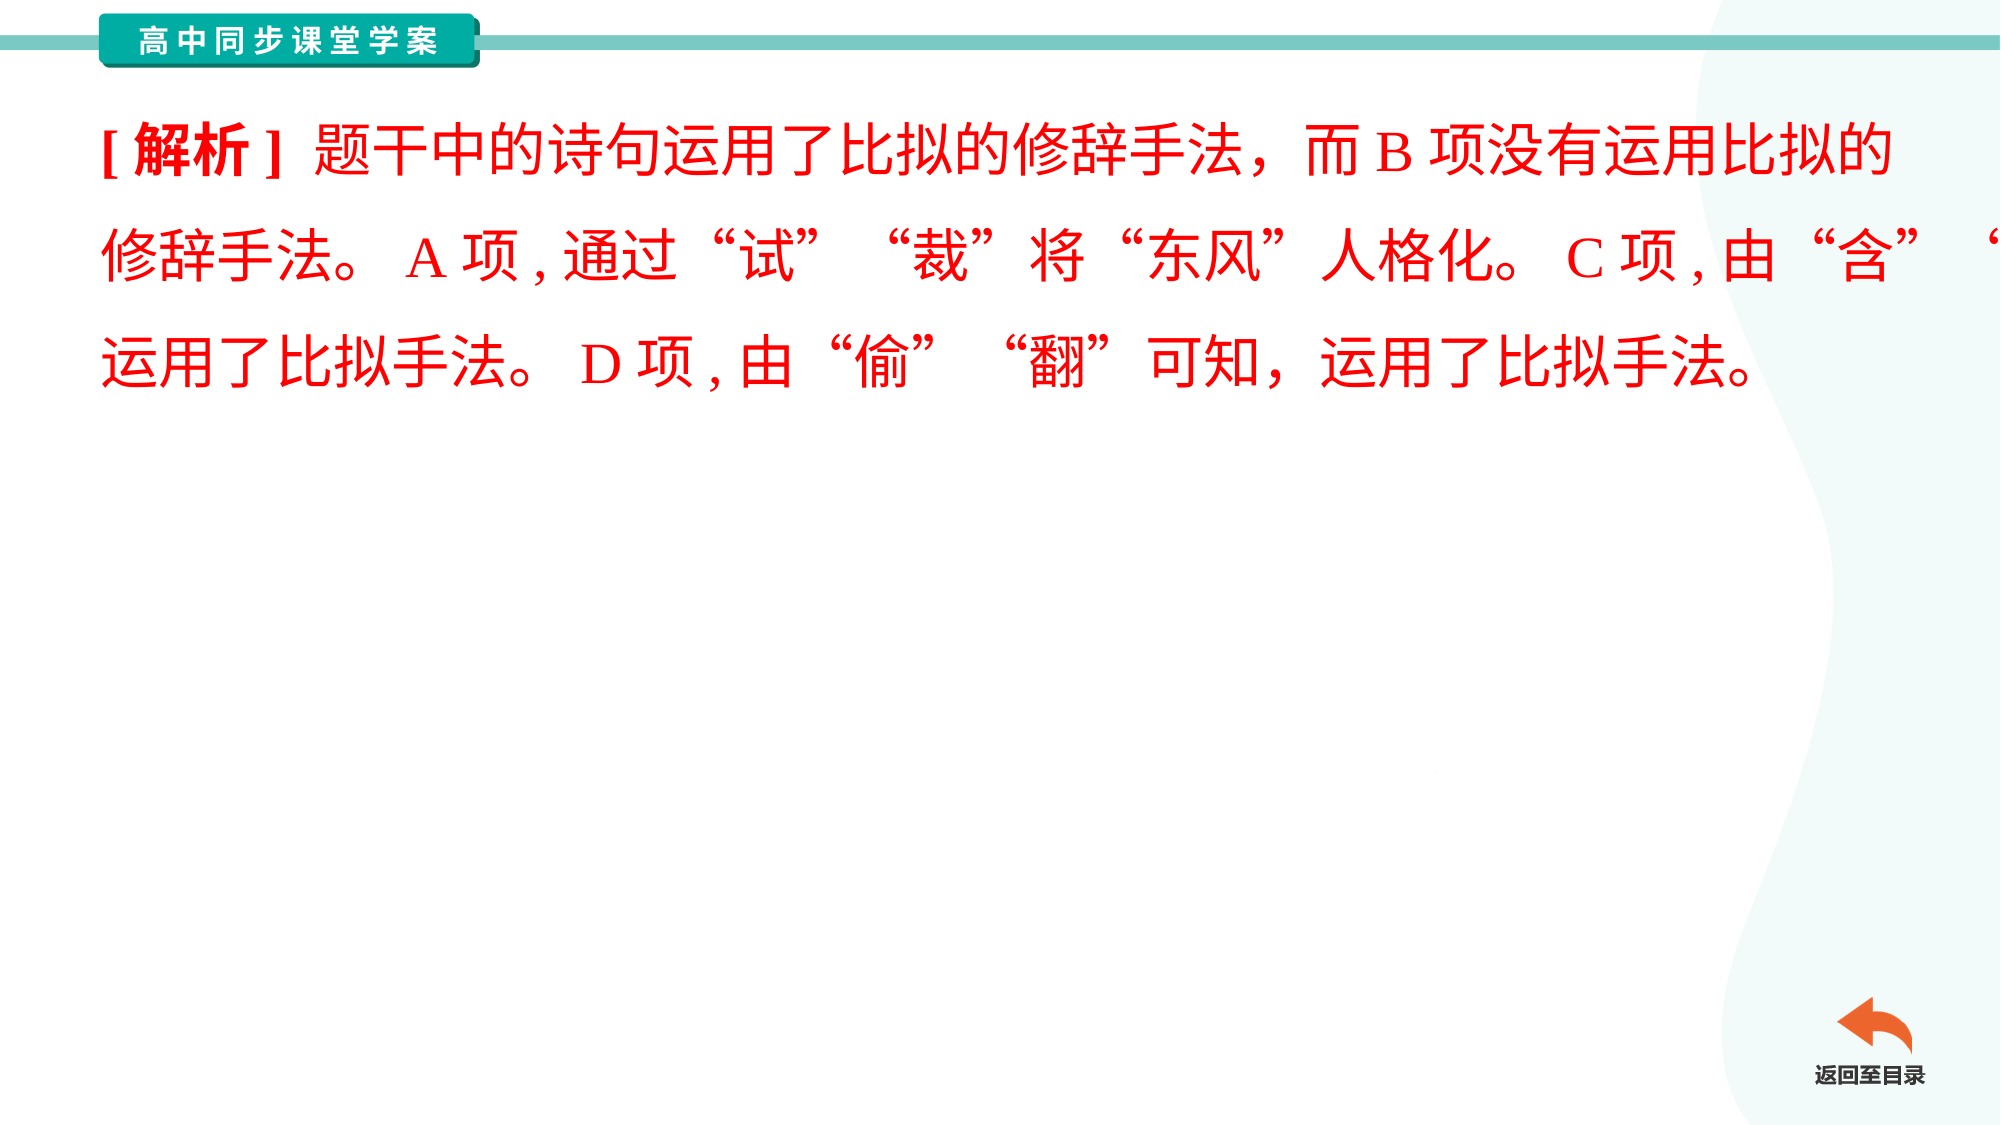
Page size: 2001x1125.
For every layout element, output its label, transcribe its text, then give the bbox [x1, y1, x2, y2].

picture [0, 0, 2000, 1125]
text_box [解析] 题干中的诗句运用了比拟的修辞手法，而B项没有运用比拟的 修辞手法。A项,通过“试”“裁”将“东风”人格化。C项,由“含”“卧”可知， 运用了比拟手法。D项,由“偷”“翻”可知，运用了比拟手法。 [100, 76, 1899, 396]
